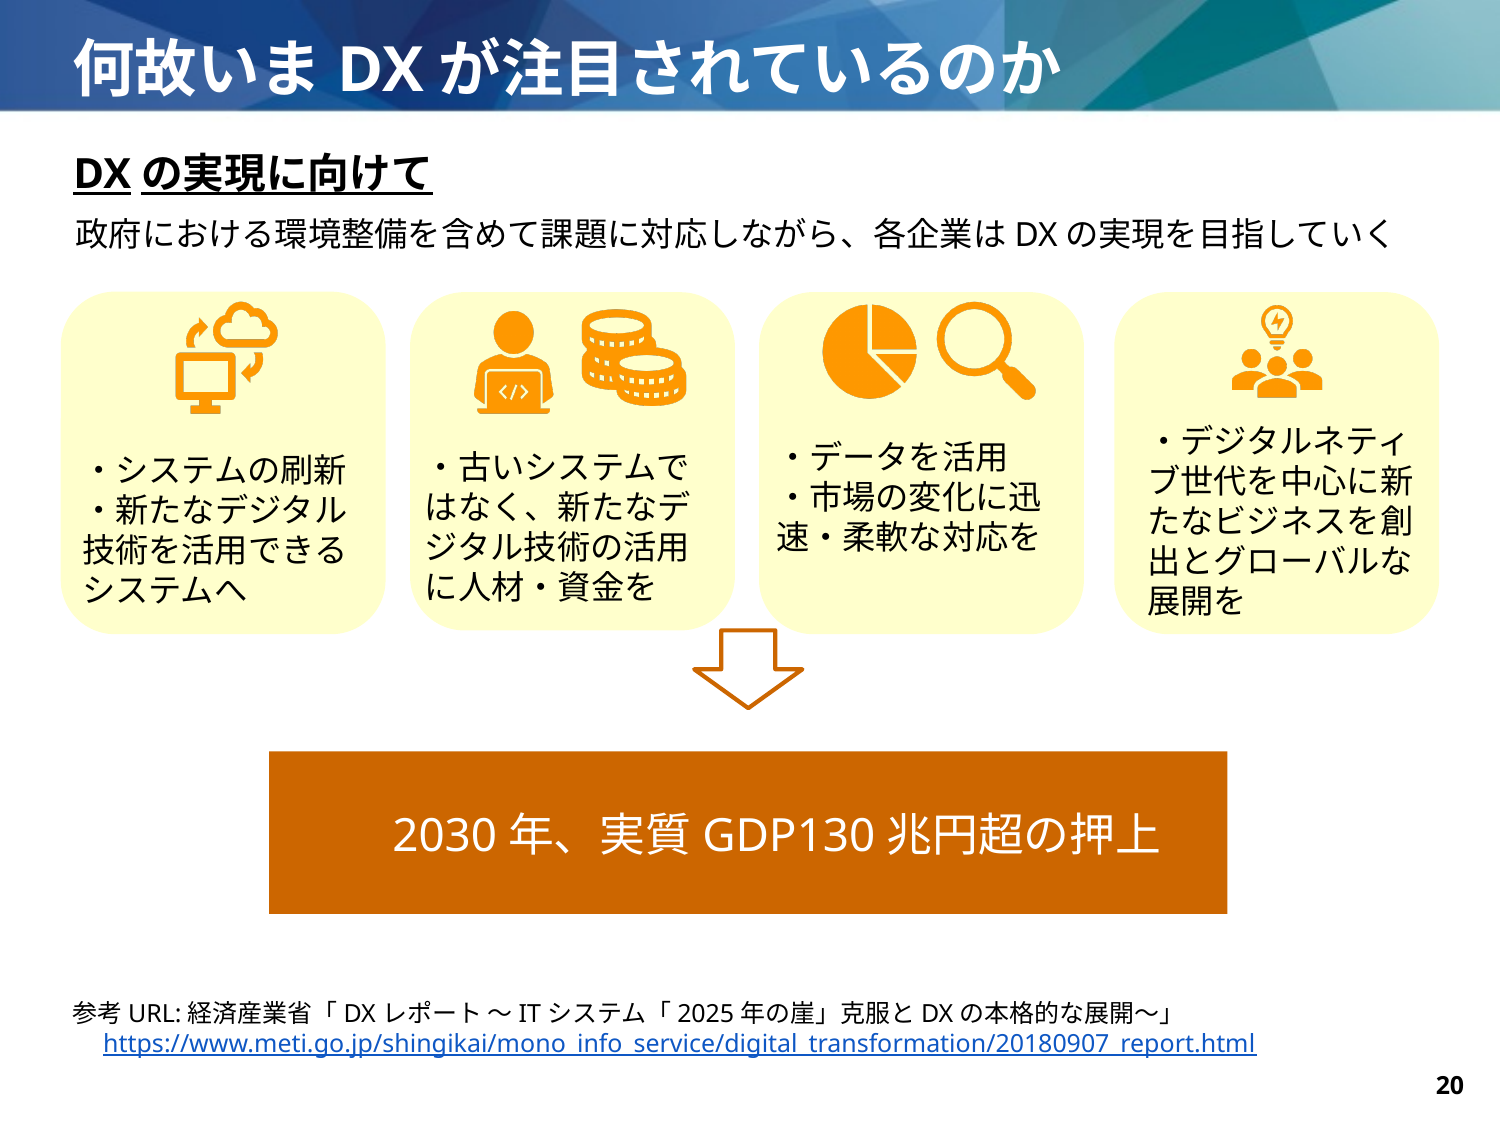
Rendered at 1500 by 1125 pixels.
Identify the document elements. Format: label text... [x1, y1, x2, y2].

text_box 政府における環境整備を含めて課題に対応しながら、各企業はDXの実現を目指していく [59, 204, 1443, 294]
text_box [758, 291, 1085, 635]
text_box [60, 291, 386, 635]
text_box 2030年、実質GDP130兆円超の押上 [267, 749, 1229, 916]
text_box 参考URL:経済産業省「DXレポート ～ITシステム「2025年の崖」克服とDXの本格的な展開～」 https://www.meti.go.jp/shingikai/mono_info_service/digital_transformation/20180907_report.html [57, 989, 1440, 1069]
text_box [1114, 291, 1458, 635]
text_box [692, 628, 805, 710]
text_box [409, 291, 736, 631]
picture [0, 0, 1500, 1125]
title 何故いまDXが注目されているのか [57, 21, 1441, 89]
text_box DXの実現に向けて [56, 138, 1441, 209]
